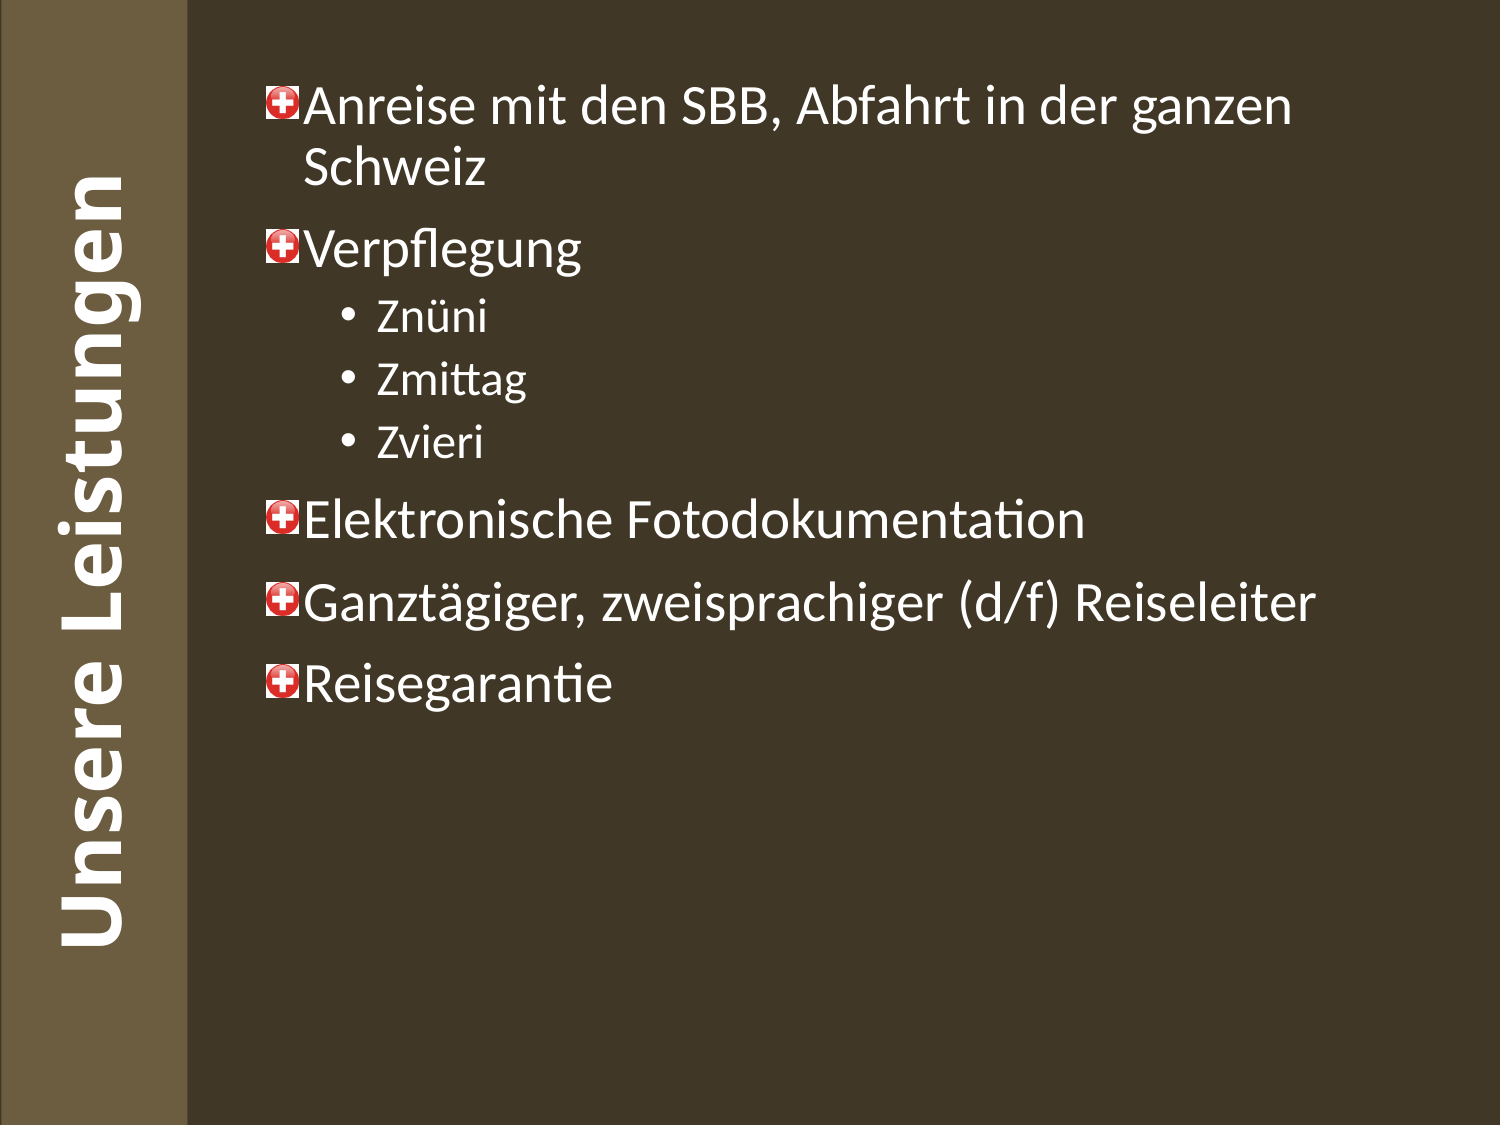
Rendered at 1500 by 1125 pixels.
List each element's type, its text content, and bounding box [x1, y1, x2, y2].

list Anreise mit den SBB, Abfahrt in der ganzen Schweiz Verpflegung Znüni Zmittag Zvieri Elektronische Fotodokumentation Ganztägiger, zweisprachiger (d/f) Reiseleiter Reisegarantie [251, 67, 1357, 782]
title Unsere Leistungen [1, 0, 188, 1125]
